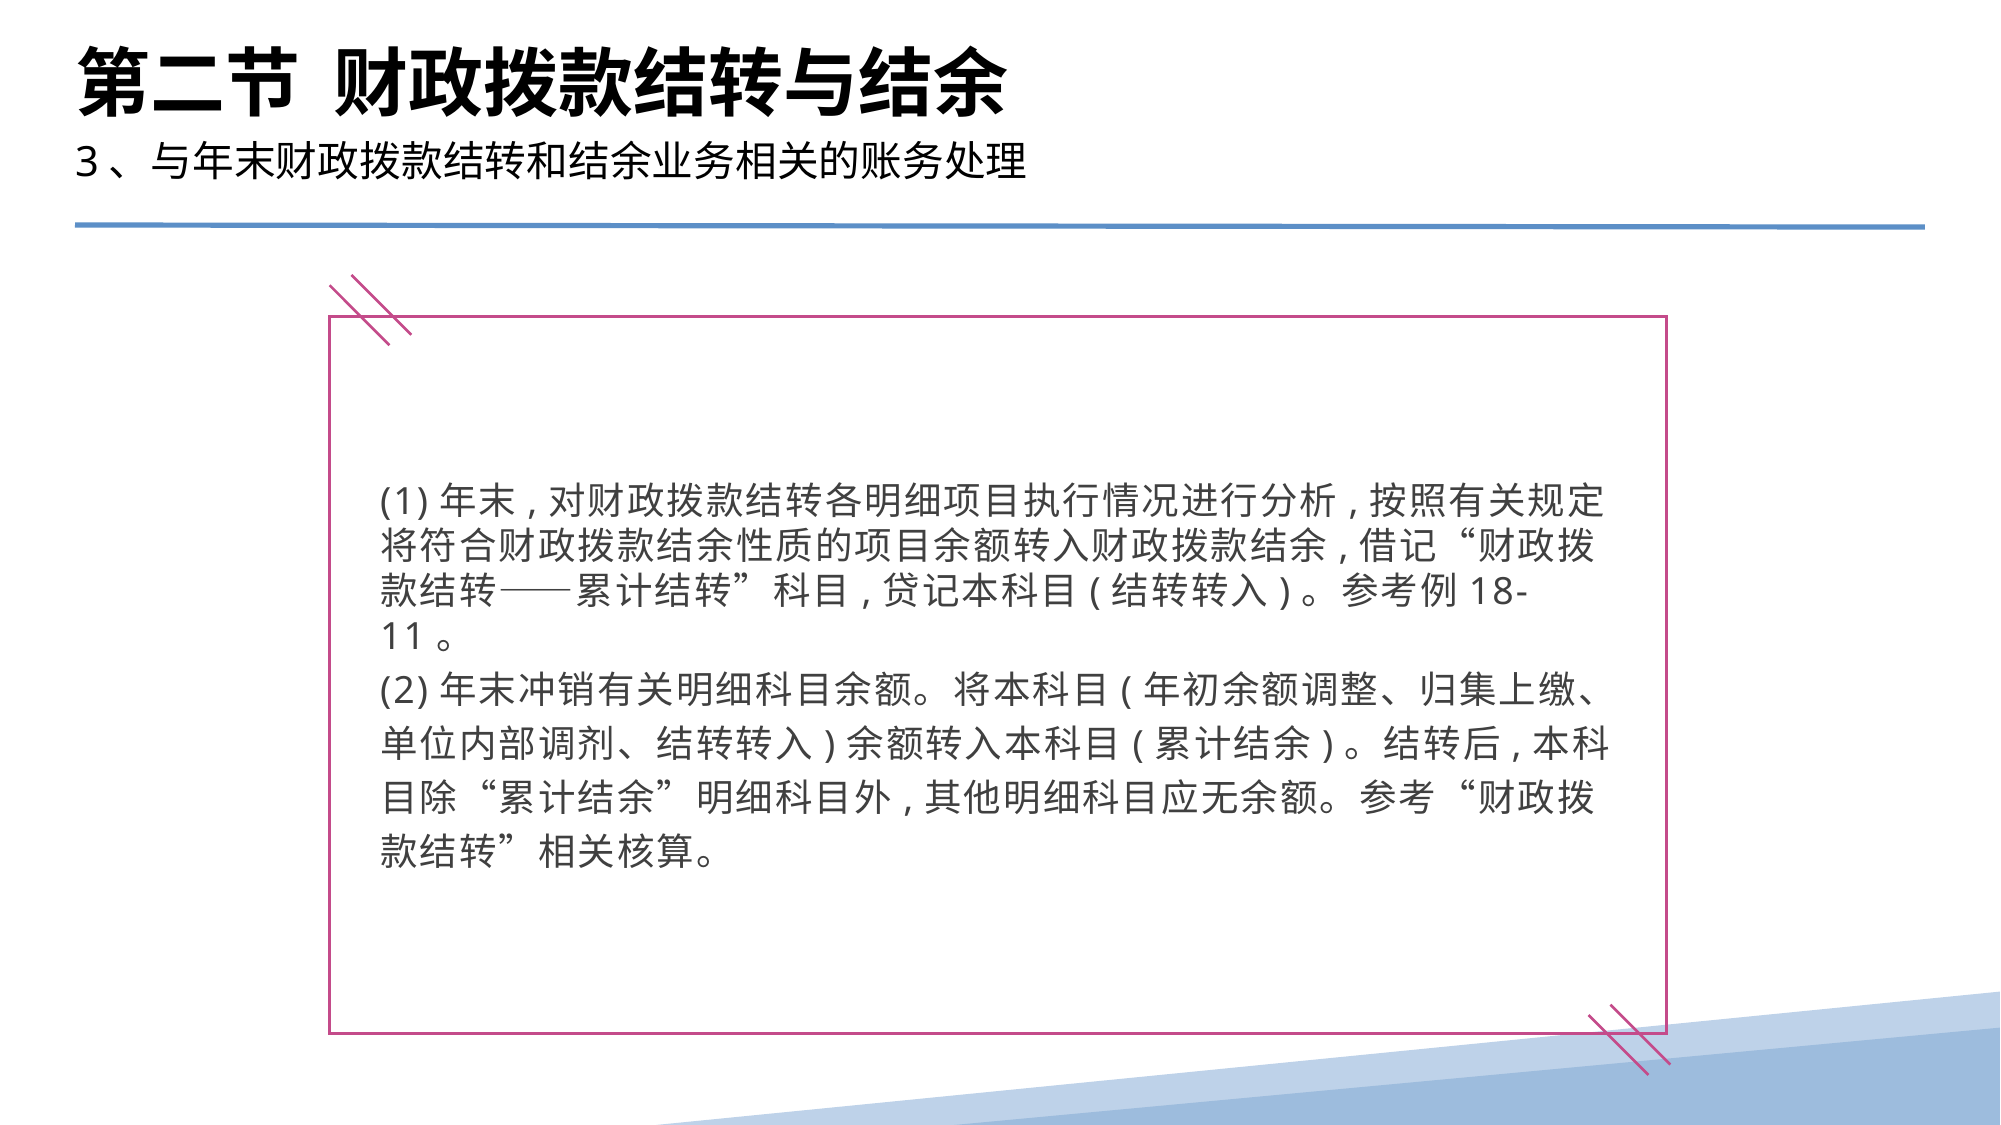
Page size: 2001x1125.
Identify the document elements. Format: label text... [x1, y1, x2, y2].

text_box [351, 274, 412, 335]
text_box 3、与年末财政拨款结转和结余业务相关的账务处理 [75, 124, 1925, 200]
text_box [74, 224, 1925, 228]
text_box 第二节 财政拨款结转与结余 [75, 24, 1925, 124]
text_box (1)年末,对财政拨款结转各明细项目执行情况进行分析,按照有关规定将符合财政拨款结余性质的项目余额转入财政拨款结余,借记“财政拨款结转——累计结转”科目,贷记本科目(结转转入)。参考例18-11。 (2)年末冲销有关明细科目余额。将本科目(年初余额调整、归集上缴、单位内部调剂、结转转入)余额转入本科目(累计结余)。结转后,本科目除“累计结余”明细科目外,其他明细科目应无余额。参考“财政拨款结转”相关核算。 [369, 351, 1627, 998]
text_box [656, 991, 2000, 1125]
text_box [328, 316, 1668, 1034]
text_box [1588, 1015, 1649, 1075]
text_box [329, 285, 390, 346]
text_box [1610, 1004, 1671, 1065]
